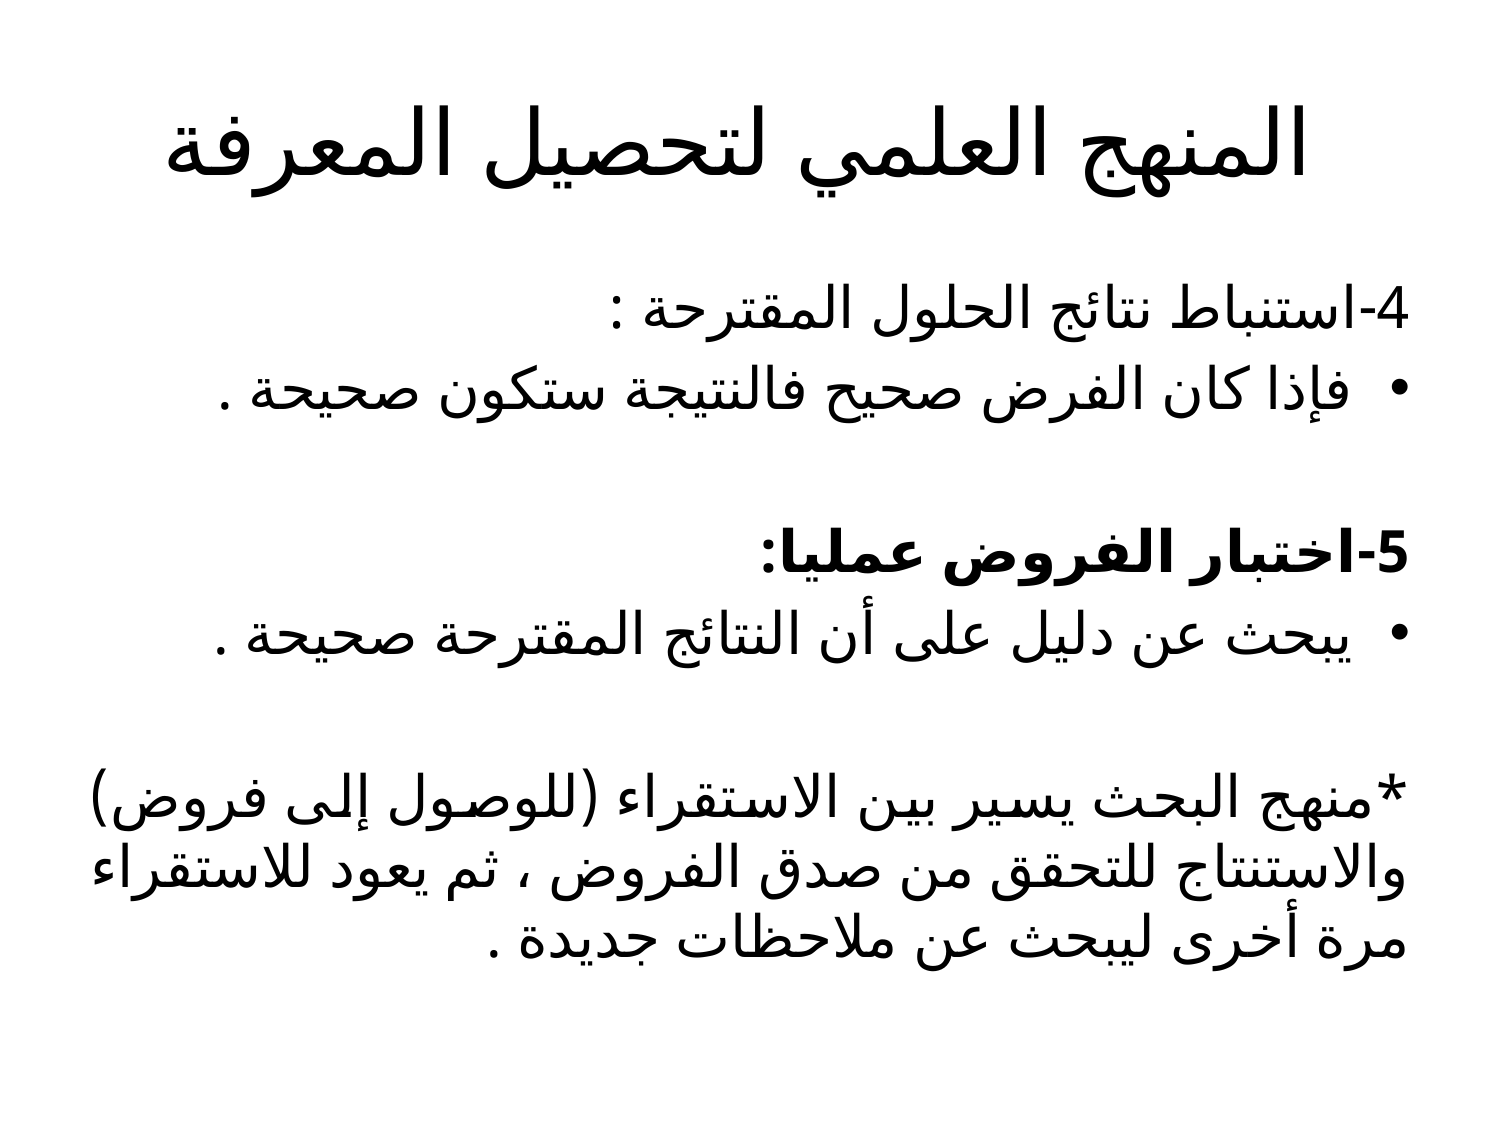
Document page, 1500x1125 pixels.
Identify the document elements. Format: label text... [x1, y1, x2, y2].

list 4-استنباط نتائج الحلول المقترحة : فإذا كان الفرض صحيح فالنتيجة ستكون صحيحة . 5-اختبار الفروض عمليا: يبحث عن دليل على أن النتائج المقترحة صحيحة . *منهج البحث يسير بين الاستقراء (للوصول إلى فروض) والاستنتاج للتحقق من صدق الفروض ، ثم يعود للاستقراء مرة أخرى ليبحث عن ملاحظات جديدة . [75, 262, 1425, 1005]
title المنهج العلمي لتحصيل المعرفة [75, 45, 1425, 233]
